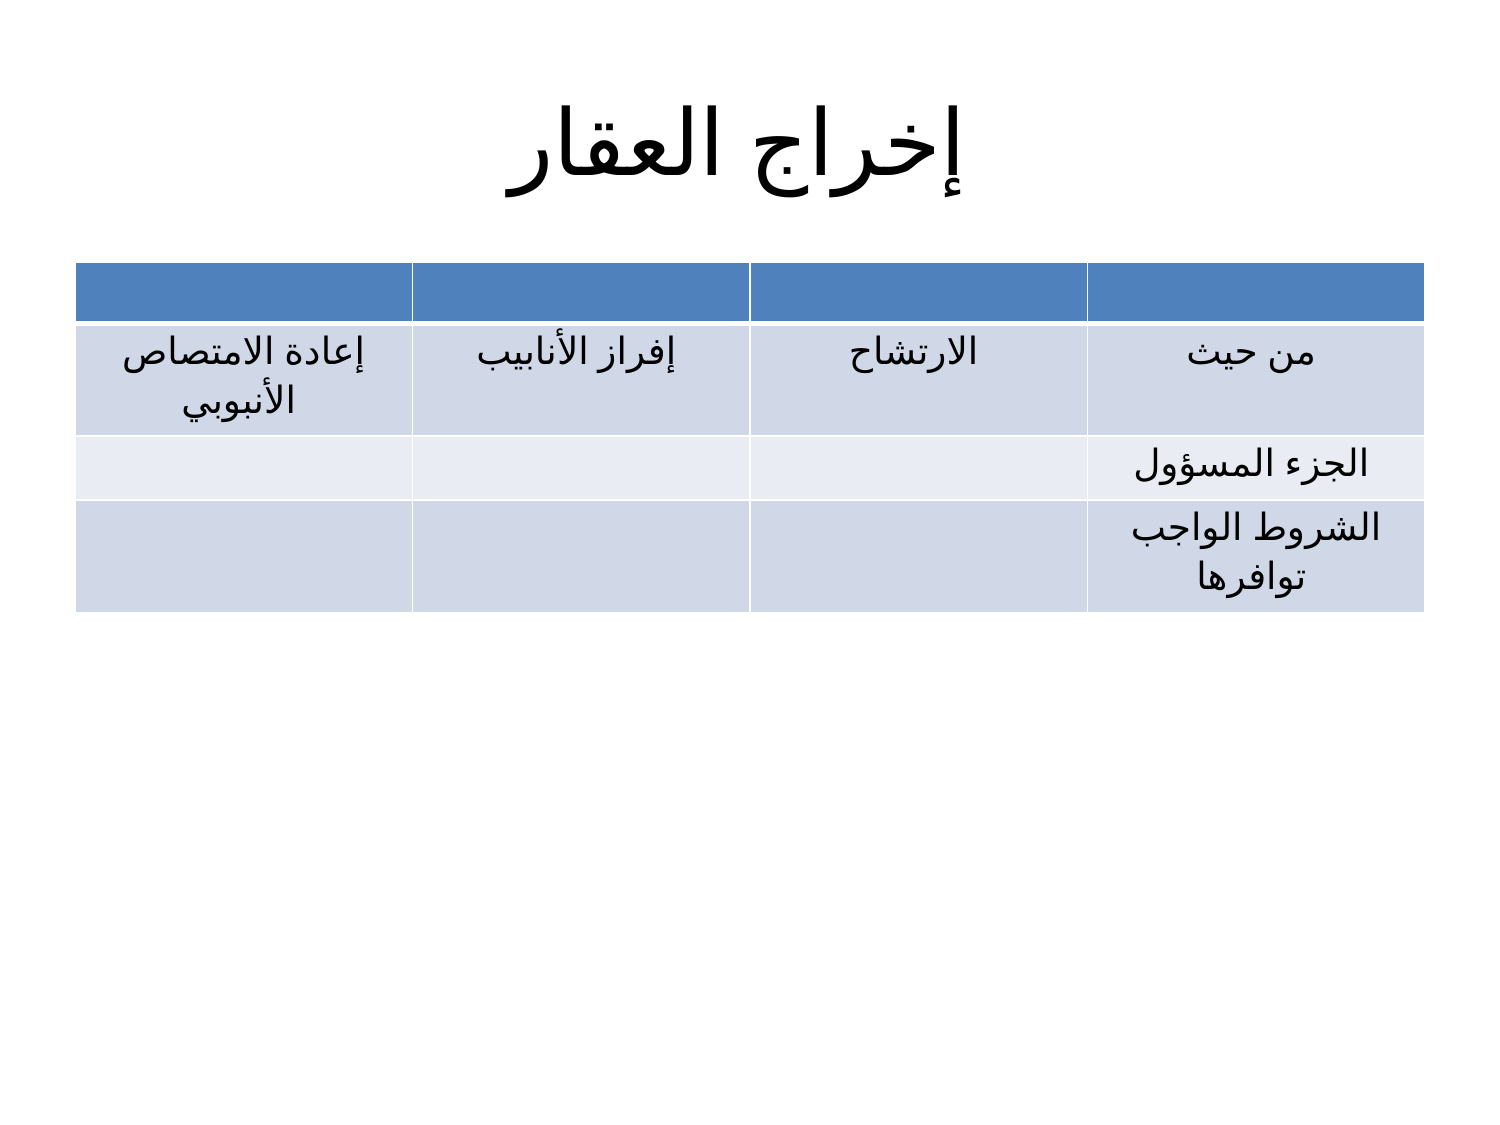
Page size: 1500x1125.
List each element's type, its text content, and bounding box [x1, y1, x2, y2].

table_header [1088, 263, 1424, 321]
title إخراج العقار [75, 45, 1425, 233]
table_cell الارتشاح [751, 326, 1087, 435]
table_cell الجزء المسؤول [1088, 437, 1424, 499]
table_cell [413, 437, 749, 499]
table_cell الشروط الواجب توافرها [1088, 501, 1424, 612]
table_cell [76, 501, 412, 612]
table_cell [751, 437, 1087, 499]
table_cell إفراز الأنابيب [413, 326, 749, 435]
table_cell [751, 501, 1087, 612]
table_header [76, 263, 412, 321]
table_cell إعادة الامتصاص الأنبوبي [76, 326, 412, 435]
table_cell من حيث [1088, 326, 1424, 435]
table_header [751, 263, 1087, 321]
table_cell [76, 437, 412, 499]
table_header [413, 263, 749, 321]
table_cell [413, 501, 749, 612]
